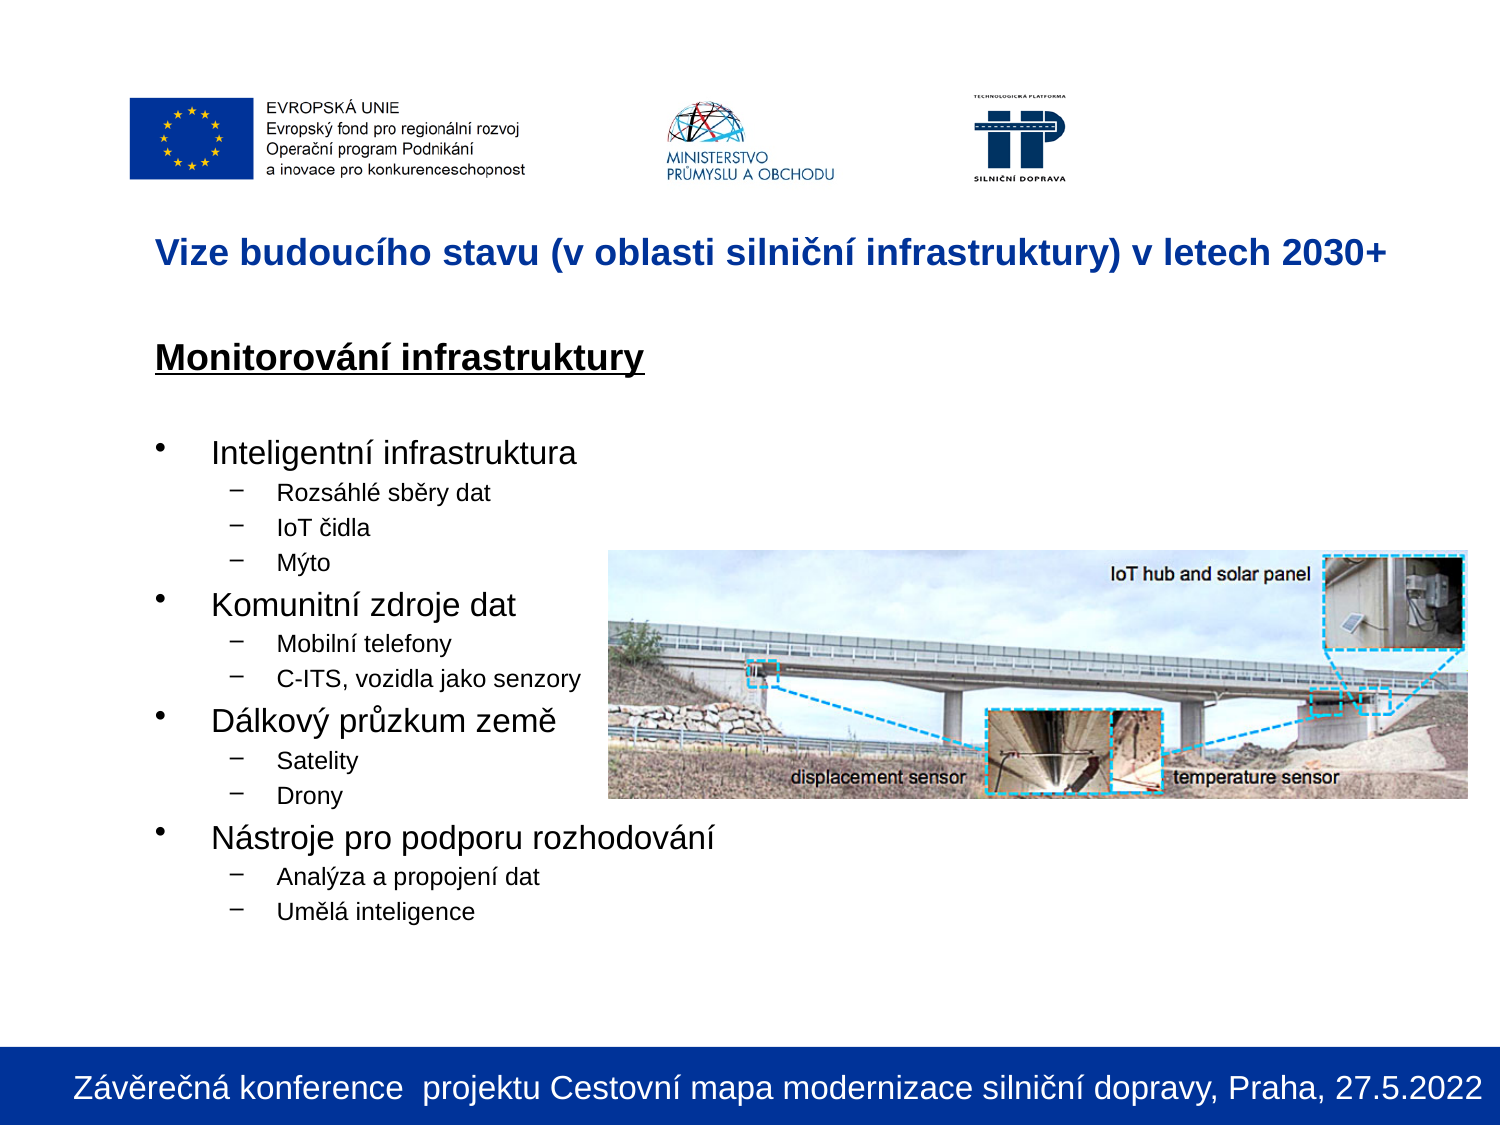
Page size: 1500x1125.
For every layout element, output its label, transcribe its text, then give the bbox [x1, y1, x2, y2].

picture [656, 90, 844, 191]
subtitle Vize budoucího stavu (v oblasti silniční infrastruktury) v letech 2030+ Monitorování infrastruktury Inteligentní infrastruktura Rozsáhlé sběry dat IoT čidla Mýto Komunitní zdroje dat Mobilní telefony C-ITS, vozidla jako senzory Dálkový průzkum země Satelity Drony Nástroje pro podporu rozhodování Analýza a propojení dat Umělá inteligence [139, 220, 1500, 1013]
text_box [0, 1046, 1500, 1125]
picture [962, 91, 1078, 183]
picture [607, 550, 1468, 799]
text_box Závěrečná konference projektu Cestovní mapa modernizace silniční dopravy, Praha, 27.5.2022 [29, 1058, 1500, 1114]
picture [101, 70, 583, 207]
